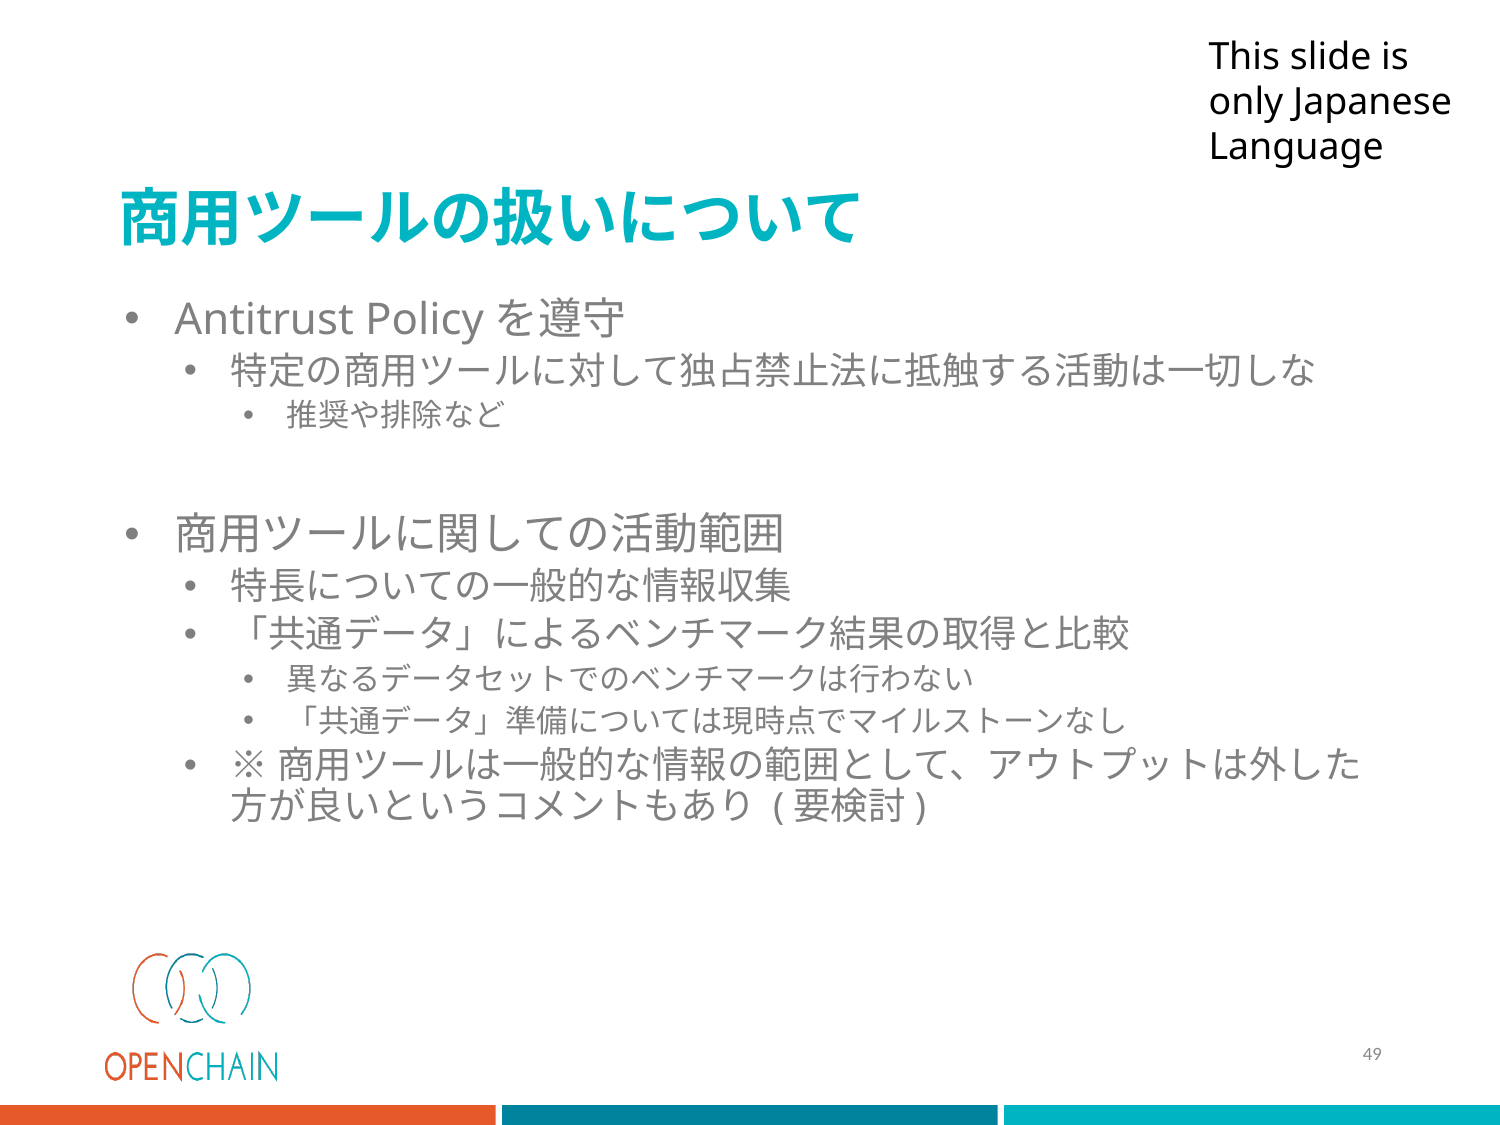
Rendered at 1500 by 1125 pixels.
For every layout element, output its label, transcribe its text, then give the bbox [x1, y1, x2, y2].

title 商用ツールの扱いについて [103, 185, 1397, 255]
picture [103, 951, 279, 1082]
text_box This slide is only Japanese Language [1193, 25, 1500, 175]
list Antitrust Policyを遵守 特定の商用ツールに対して独占禁止法に抵触する活動は一切しな 推奨や排除など 商用ツールに関しての活動範囲 特長についての一般的な情報収集 「共通データ」によるベンチマーク結果の取得と比較 異なるデータセットでのベンチマークは行わない 「共通データ」準備については現時点でマイルストーンなし ※商用ツールは一般的な情報の範囲として、アウトプットは外した方が良いというコメントもあり (要検討) [103, 281, 1397, 837]
slide_number 48 [1236, 1022, 1397, 1083]
